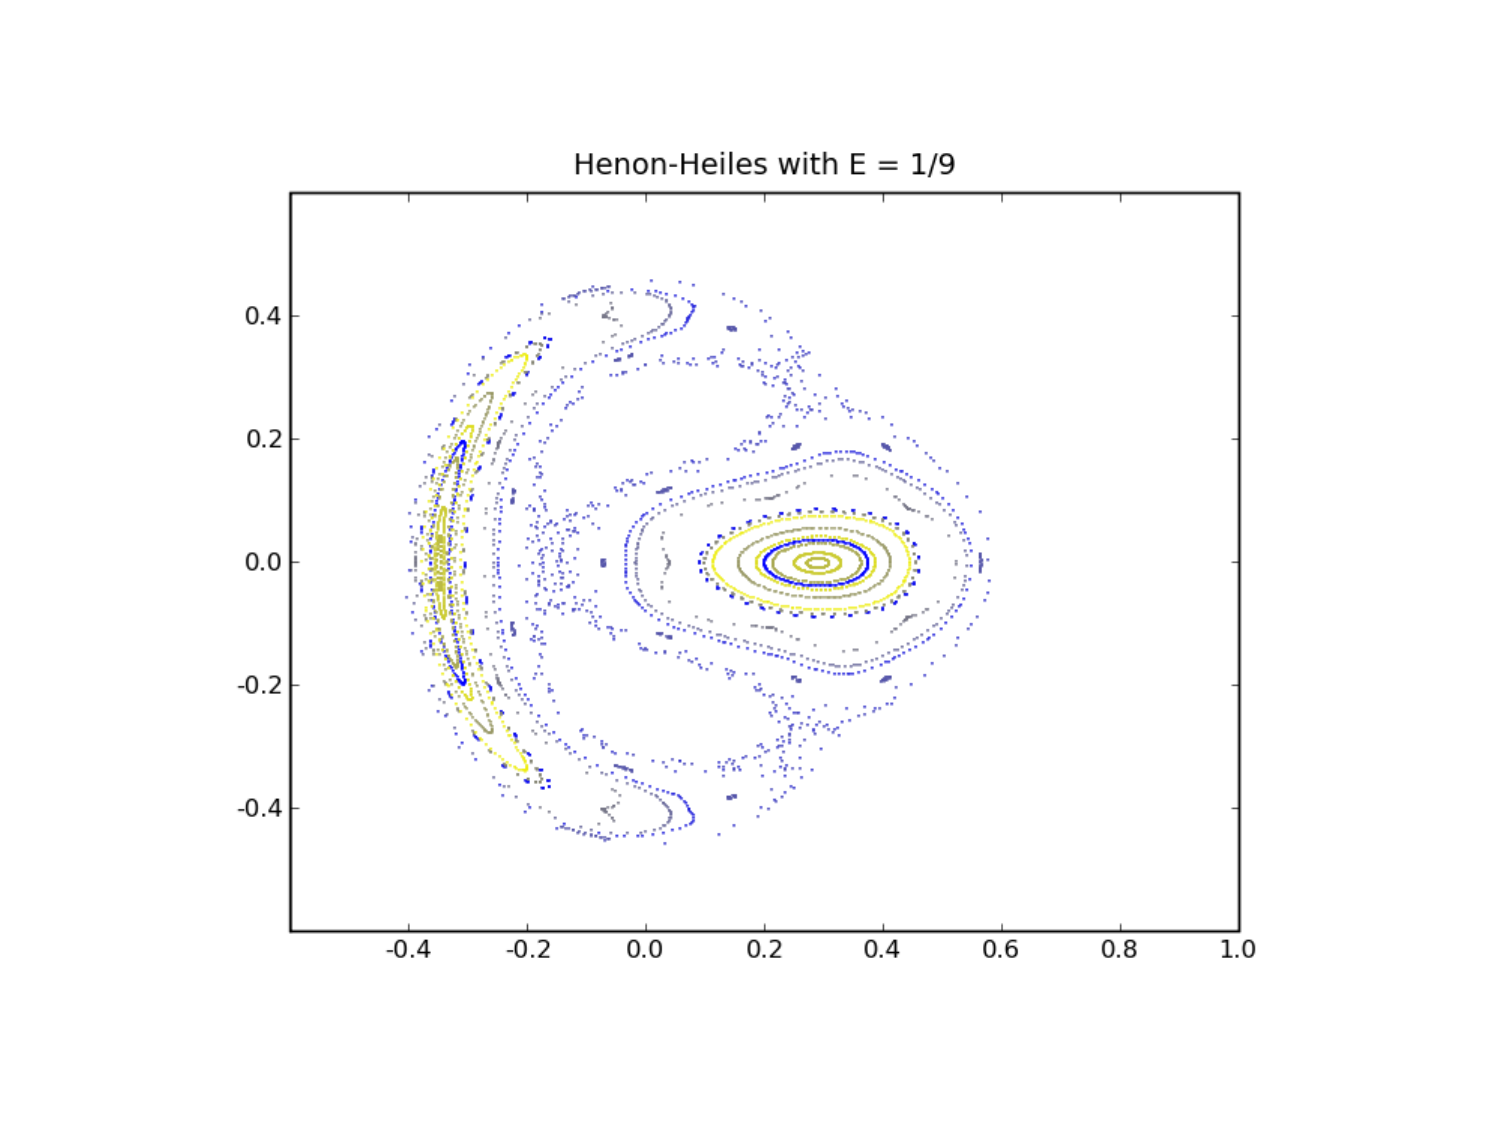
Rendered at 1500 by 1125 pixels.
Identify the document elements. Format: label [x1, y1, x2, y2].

picture [138, 100, 1362, 1024]
